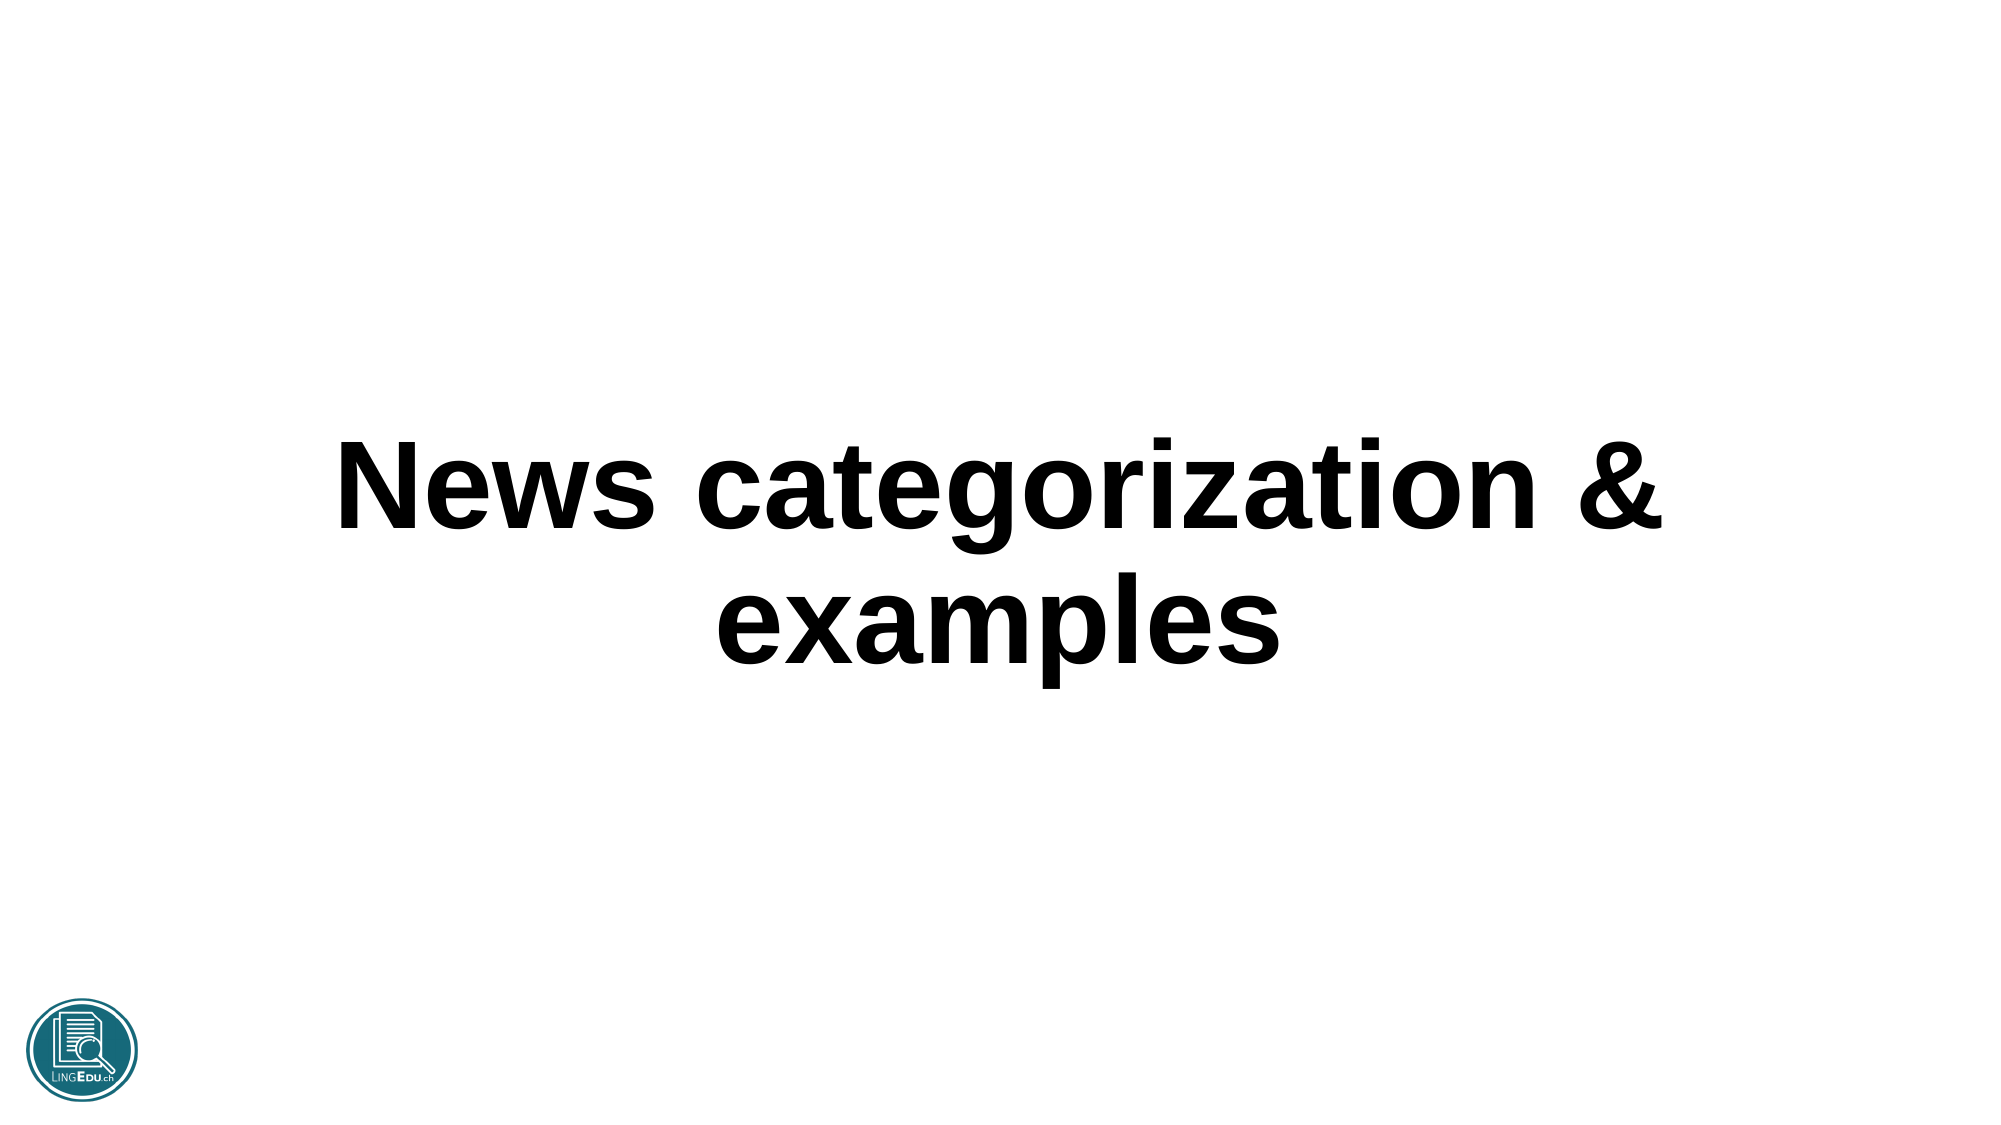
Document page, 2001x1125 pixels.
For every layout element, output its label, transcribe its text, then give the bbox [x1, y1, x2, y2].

picture [26, 998, 138, 1102]
title News categorization & examples [249, 306, 1750, 698]
